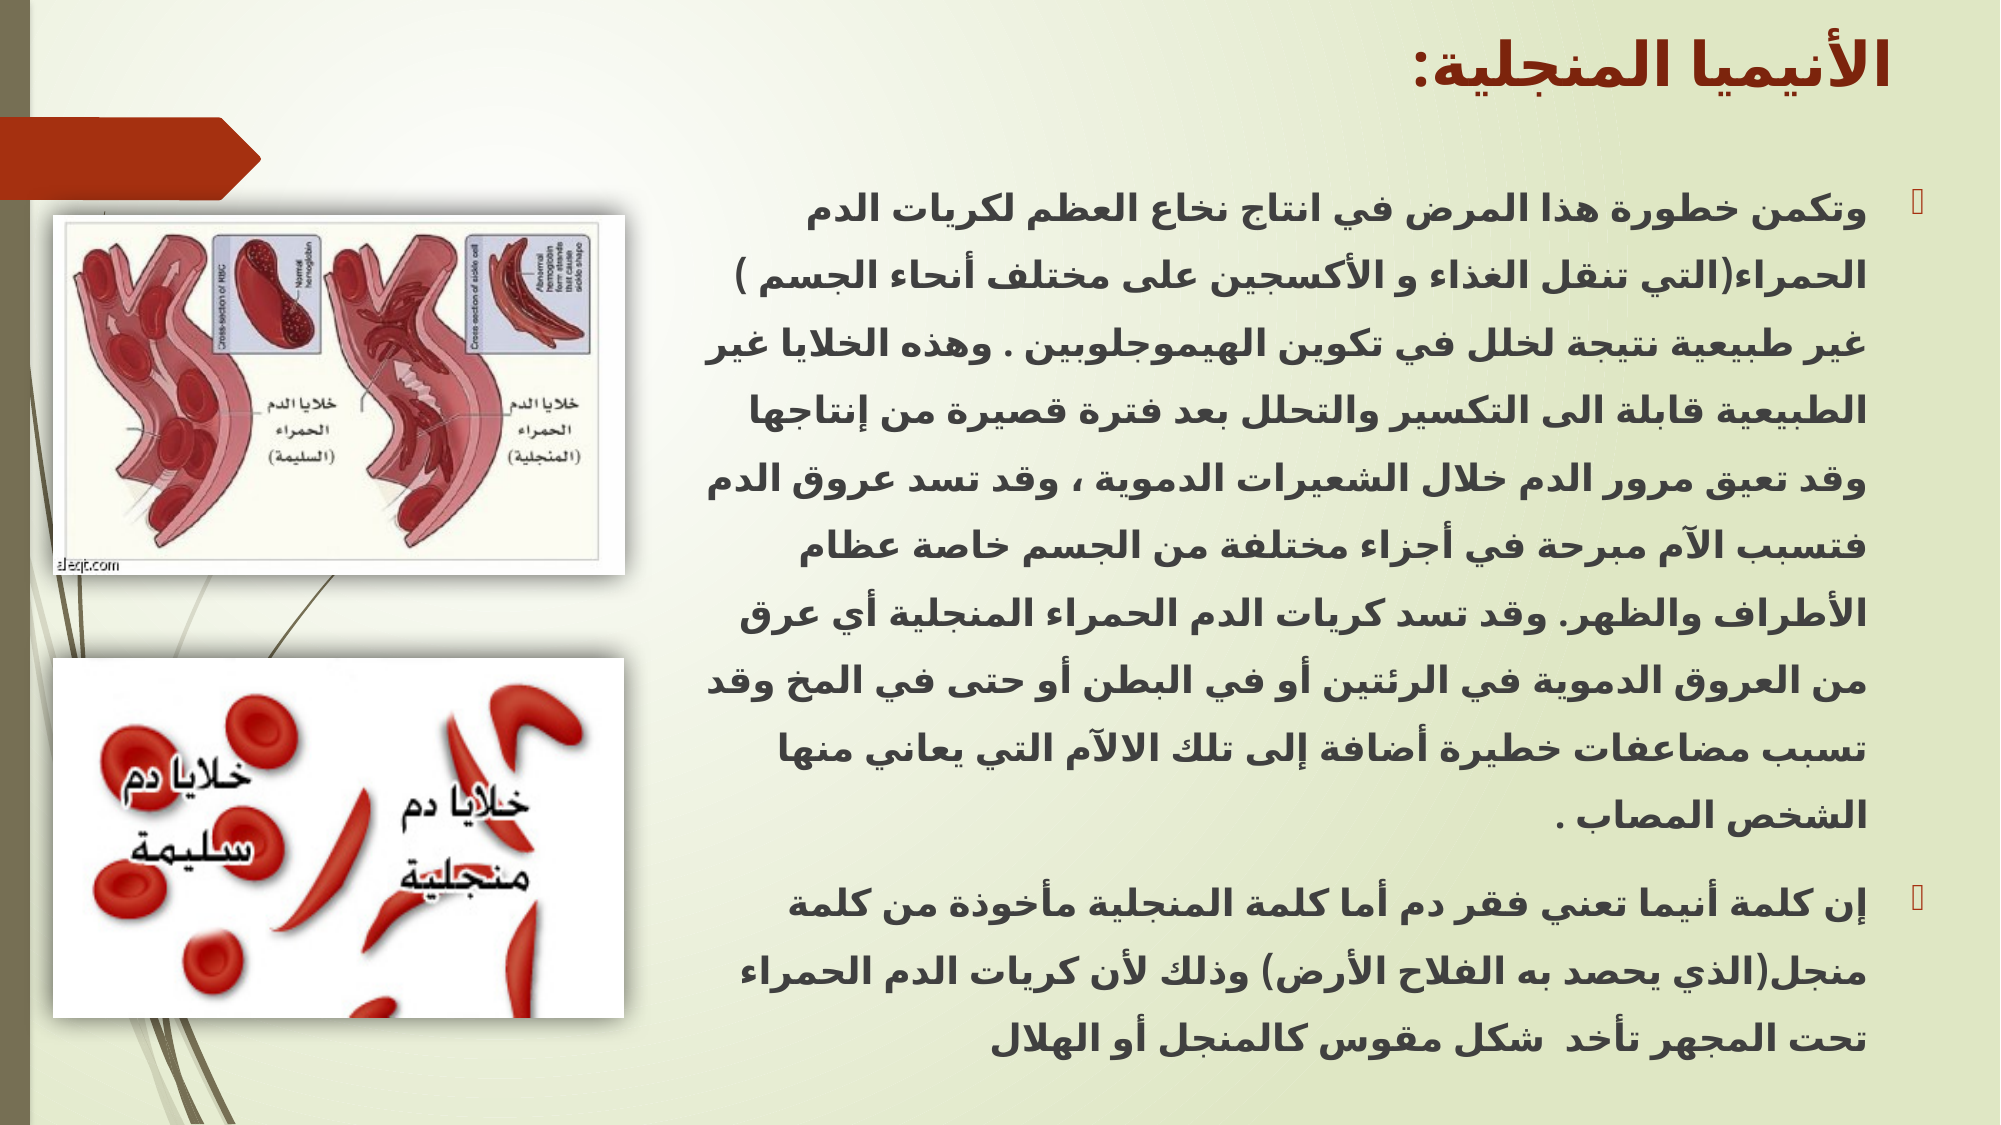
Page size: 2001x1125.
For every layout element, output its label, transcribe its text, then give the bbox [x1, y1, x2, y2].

picture [53, 214, 625, 575]
title الأنيميا المنجلية: [446, 17, 1909, 107]
picture [53, 657, 624, 1018]
list وتكمن خطورة هذا المرض في انتاج نخاع العظم لكريات الدم الحمراء(التي تنقل الغذاء و الأكسجين على مختلف أنحاء الجسم ) غير طبيعية نتيجة لخلل في تكوين الهيموجلوبين . وهذه الخلايا غير الطبيعية قابلة الى التكسير والتحلل بعد فترة قصيرة من إنتاجها وقد تعيق مرور الدم خلال الشعيرات الدموية ، وقد تسد عروق الدم فتسبب الآم مبرحة في أجزاء مختلفة من الجسم خاصة عظام الأطراف والظهر. وقد تسد كريات الدم الحمراء المنجلية أي عرق من العروق الدموية في الرئتين أو في البطن أو حتى في المخ وقد تسبب مضاعفات خطيرة أضافة إلى تلك الالآم التي يعاني منها الشخص المصاب . إن كلمة أنيما تعني فقر دم أما كلمة المنجلية مأخوذة من كلمة منجل(الذي يحصد به الفلاح الأرض) وذلك لأن كريات الدم الحمراء تحت المجهر تأخد شكل مقوس كالمنجل أو الهلال [679, 153, 1941, 997]
